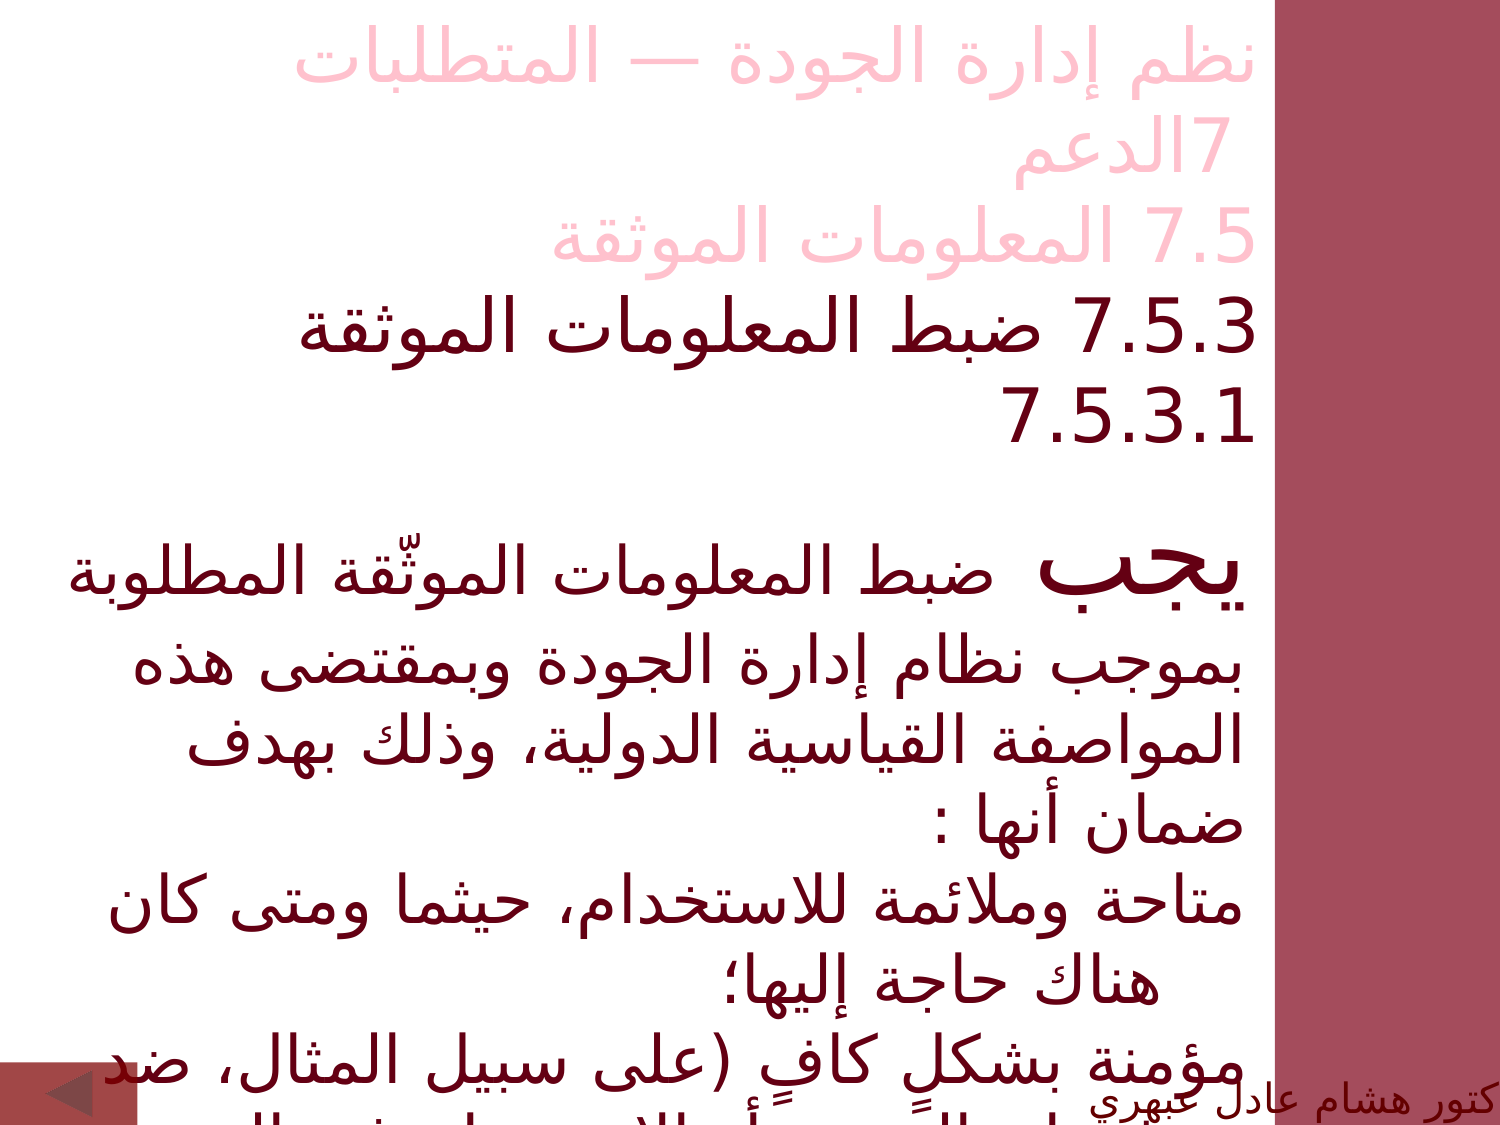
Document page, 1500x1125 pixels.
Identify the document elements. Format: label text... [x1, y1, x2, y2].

text_box [0, 1060, 140, 1125]
text_box [1273, 0, 1500, 1064]
text_box نظم إدارة الجودة — المتطلبات 7الدعم 7.5 المعلومات الموثقة 7.5.3 ضبط المعلومات الموثقة 7.5.3.1 [0, 0, 1275, 465]
text_box يجب ضبط المعلومات الموثّقة المطلوبة بموجب نظام إدارة الجودة وبمقتضى هذه المواصفة القياسية الدولية، وذلك بهدف ضمان أنها : متاحة وملائمة للاستخدام، حيثما ومتى كان هناك حاجة إليها؛ مؤمنة بشكلٍ كافٍ (على سبيل المثال، ضد فقدان السرية أو الاستخدام غير الصحيح أو افتقارها للنزاهة). [12, 474, 1263, 1125]
text_box الدكتور هشام عادل عبهري [1073, 1064, 1500, 1125]
